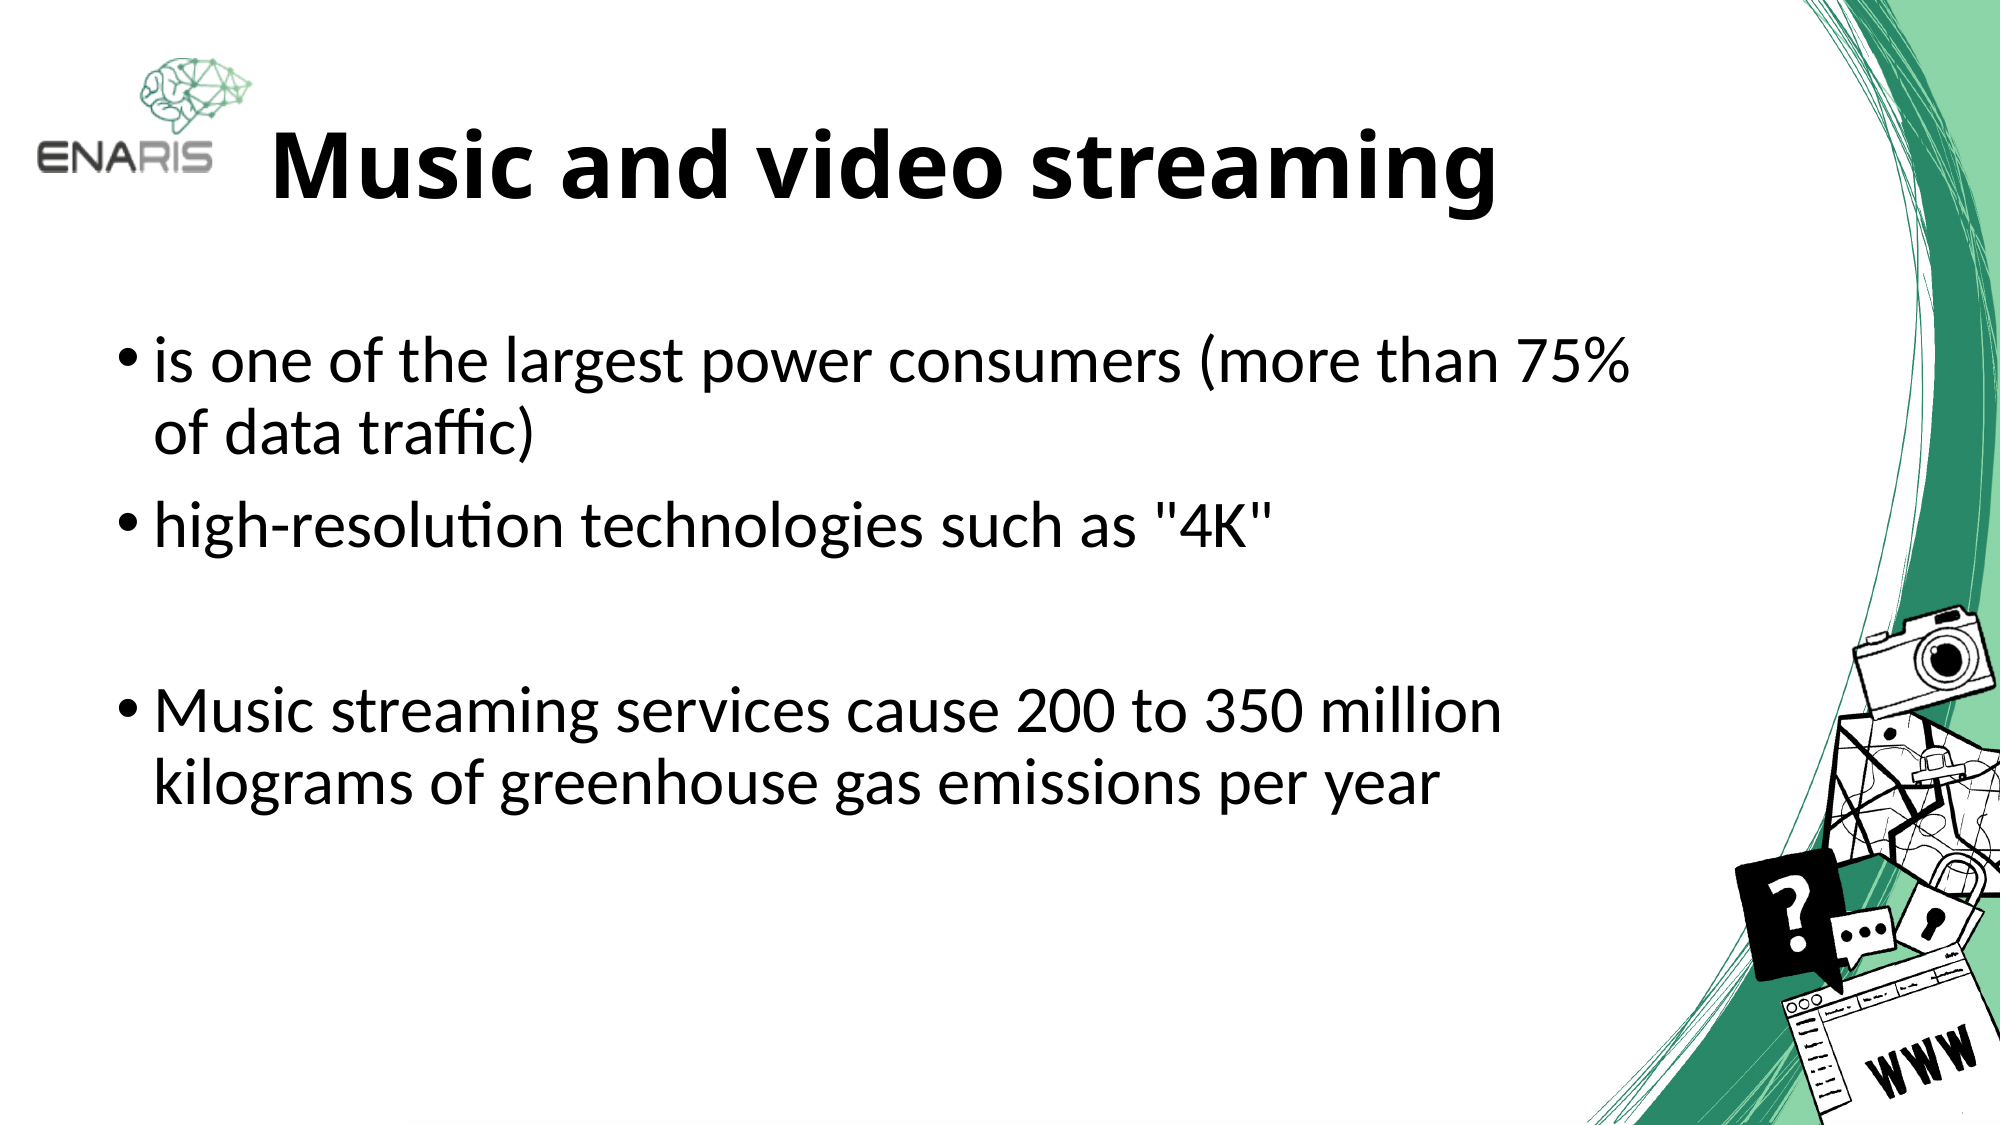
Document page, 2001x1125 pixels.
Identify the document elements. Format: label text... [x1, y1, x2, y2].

title Music and video streaming [253, 59, 1863, 278]
picture [408, 0, 2000, 1125]
picture [37, 58, 254, 173]
list is one of the largest power consumers (more than 75% of data traffic) high-resolution technologies such as "4K" Music streaming services cause 200 to 350 million kilograms of greenhouse gas emissions per year [101, 316, 1692, 953]
